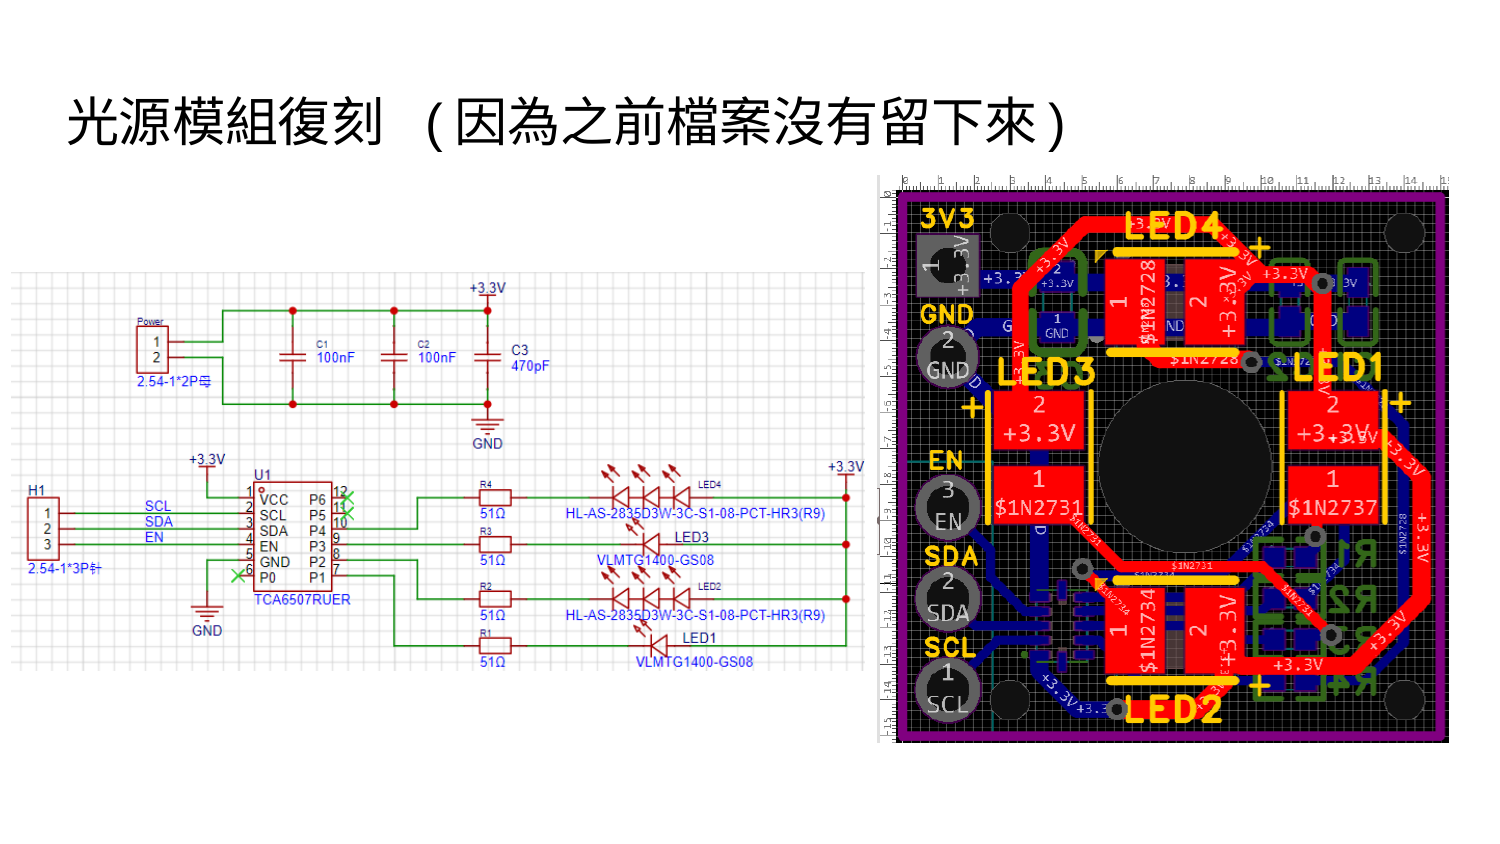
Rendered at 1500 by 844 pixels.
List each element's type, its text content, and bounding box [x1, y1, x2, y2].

title 光源模組復刻 (因為之前檔案沒有留下來) [51, 72, 1449, 167]
picture [877, 175, 1450, 743]
picture [11, 272, 865, 672]
